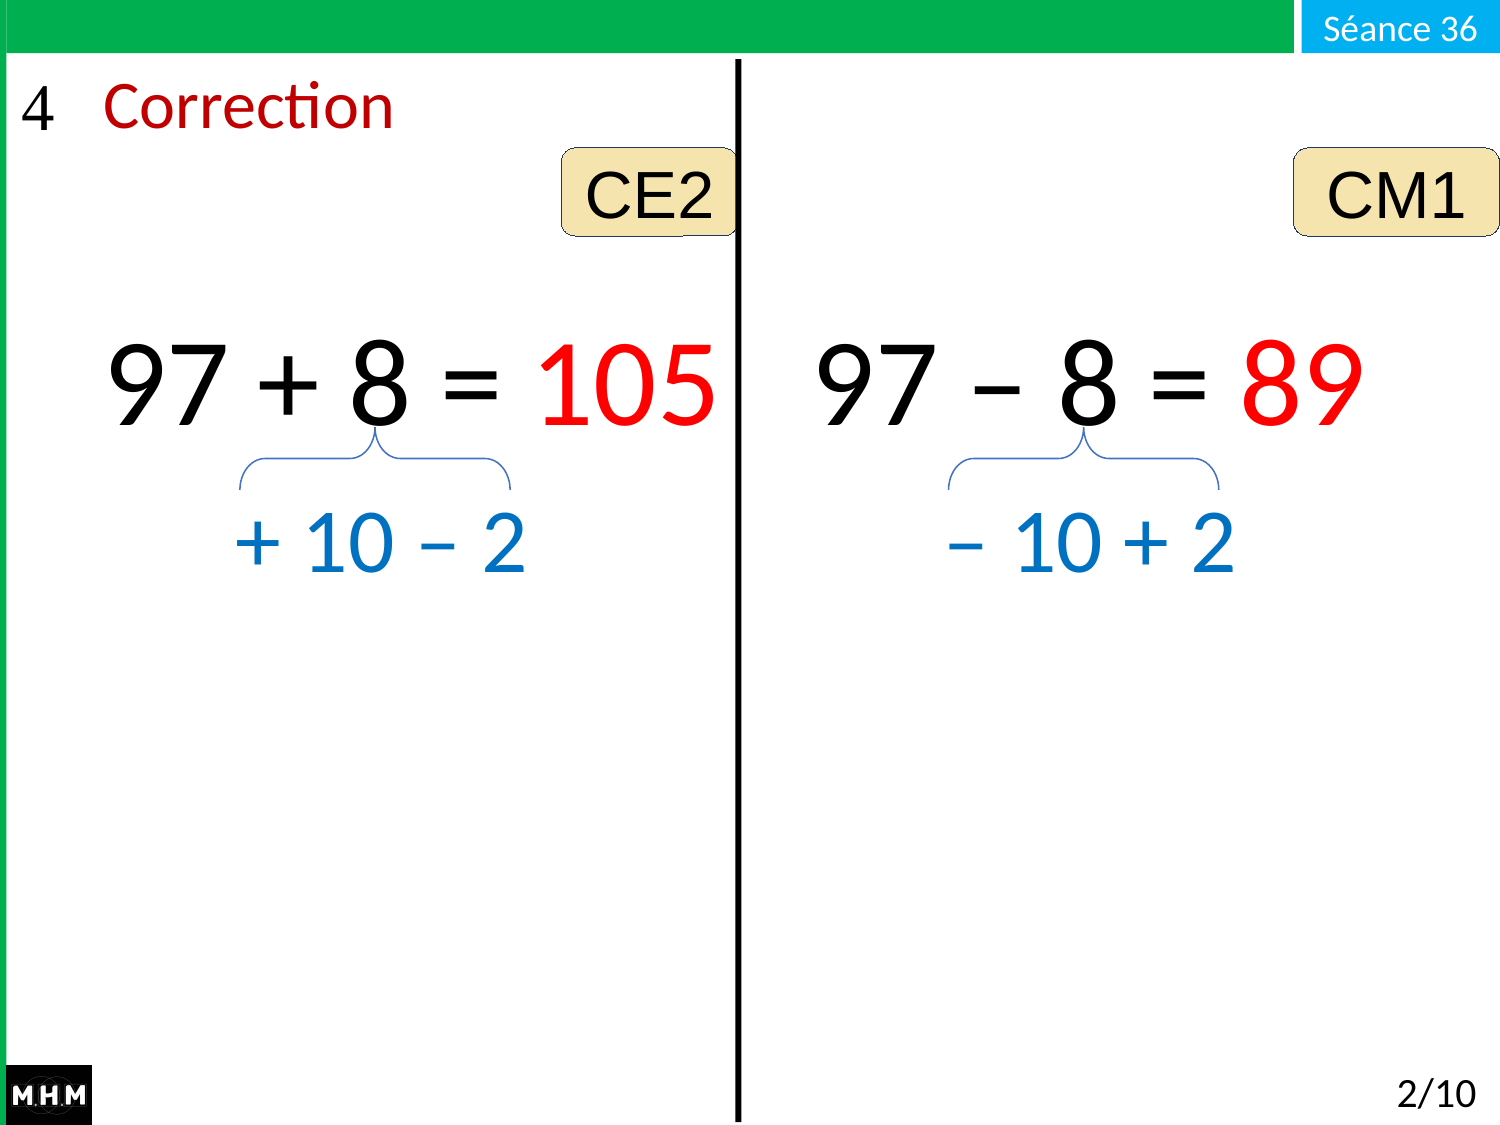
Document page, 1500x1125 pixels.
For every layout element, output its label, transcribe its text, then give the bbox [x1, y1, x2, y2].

text_box + 10 – 2 [220, 473, 600, 598]
text_box Correction [88, 62, 632, 152]
text_box 97 + 8 = 105 [88, 292, 749, 458]
list 2/10 [1373, 1064, 1500, 1125]
text_box CM1 [1293, 147, 1500, 237]
text_box – 10 + 2 [929, 473, 1309, 598]
text_box CE2 [561, 147, 738, 237]
text_box 97 – 8 = 89 [797, 292, 1458, 458]
text_box [239, 458, 511, 490]
text_box [947, 458, 1220, 490]
picture [6, 1065, 92, 1125]
